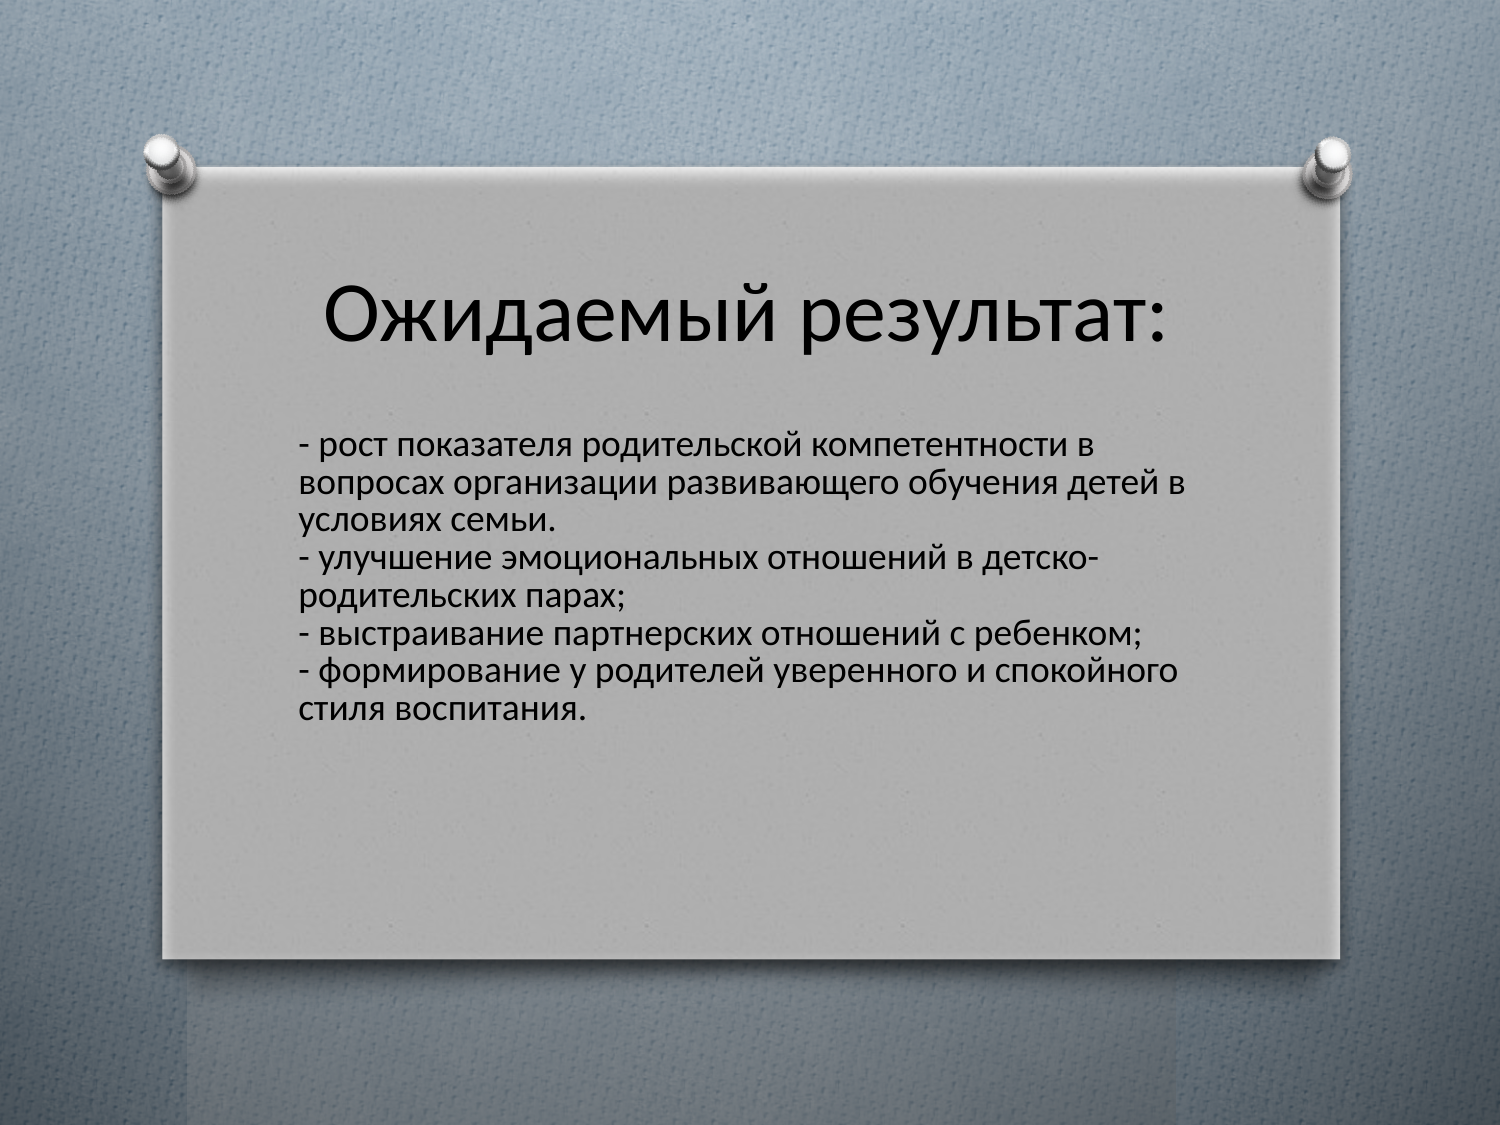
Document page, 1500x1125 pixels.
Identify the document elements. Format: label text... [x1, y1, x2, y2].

picture [112, 100, 235, 224]
subtitle - рост показателя родительской компетентности в вопросах организации развивающего обучения детей в условиях семьи. - улучшение эмоциональных отношений в детско-родительских парах; - выстраивание партнерских отношений с ребенком; - формирование у родителей уверенного и спокойного стиля воспитания. [283, 420, 1221, 863]
picture [1274, 109, 1396, 230]
title Ожидаемый результат: [277, 184, 1217, 394]
